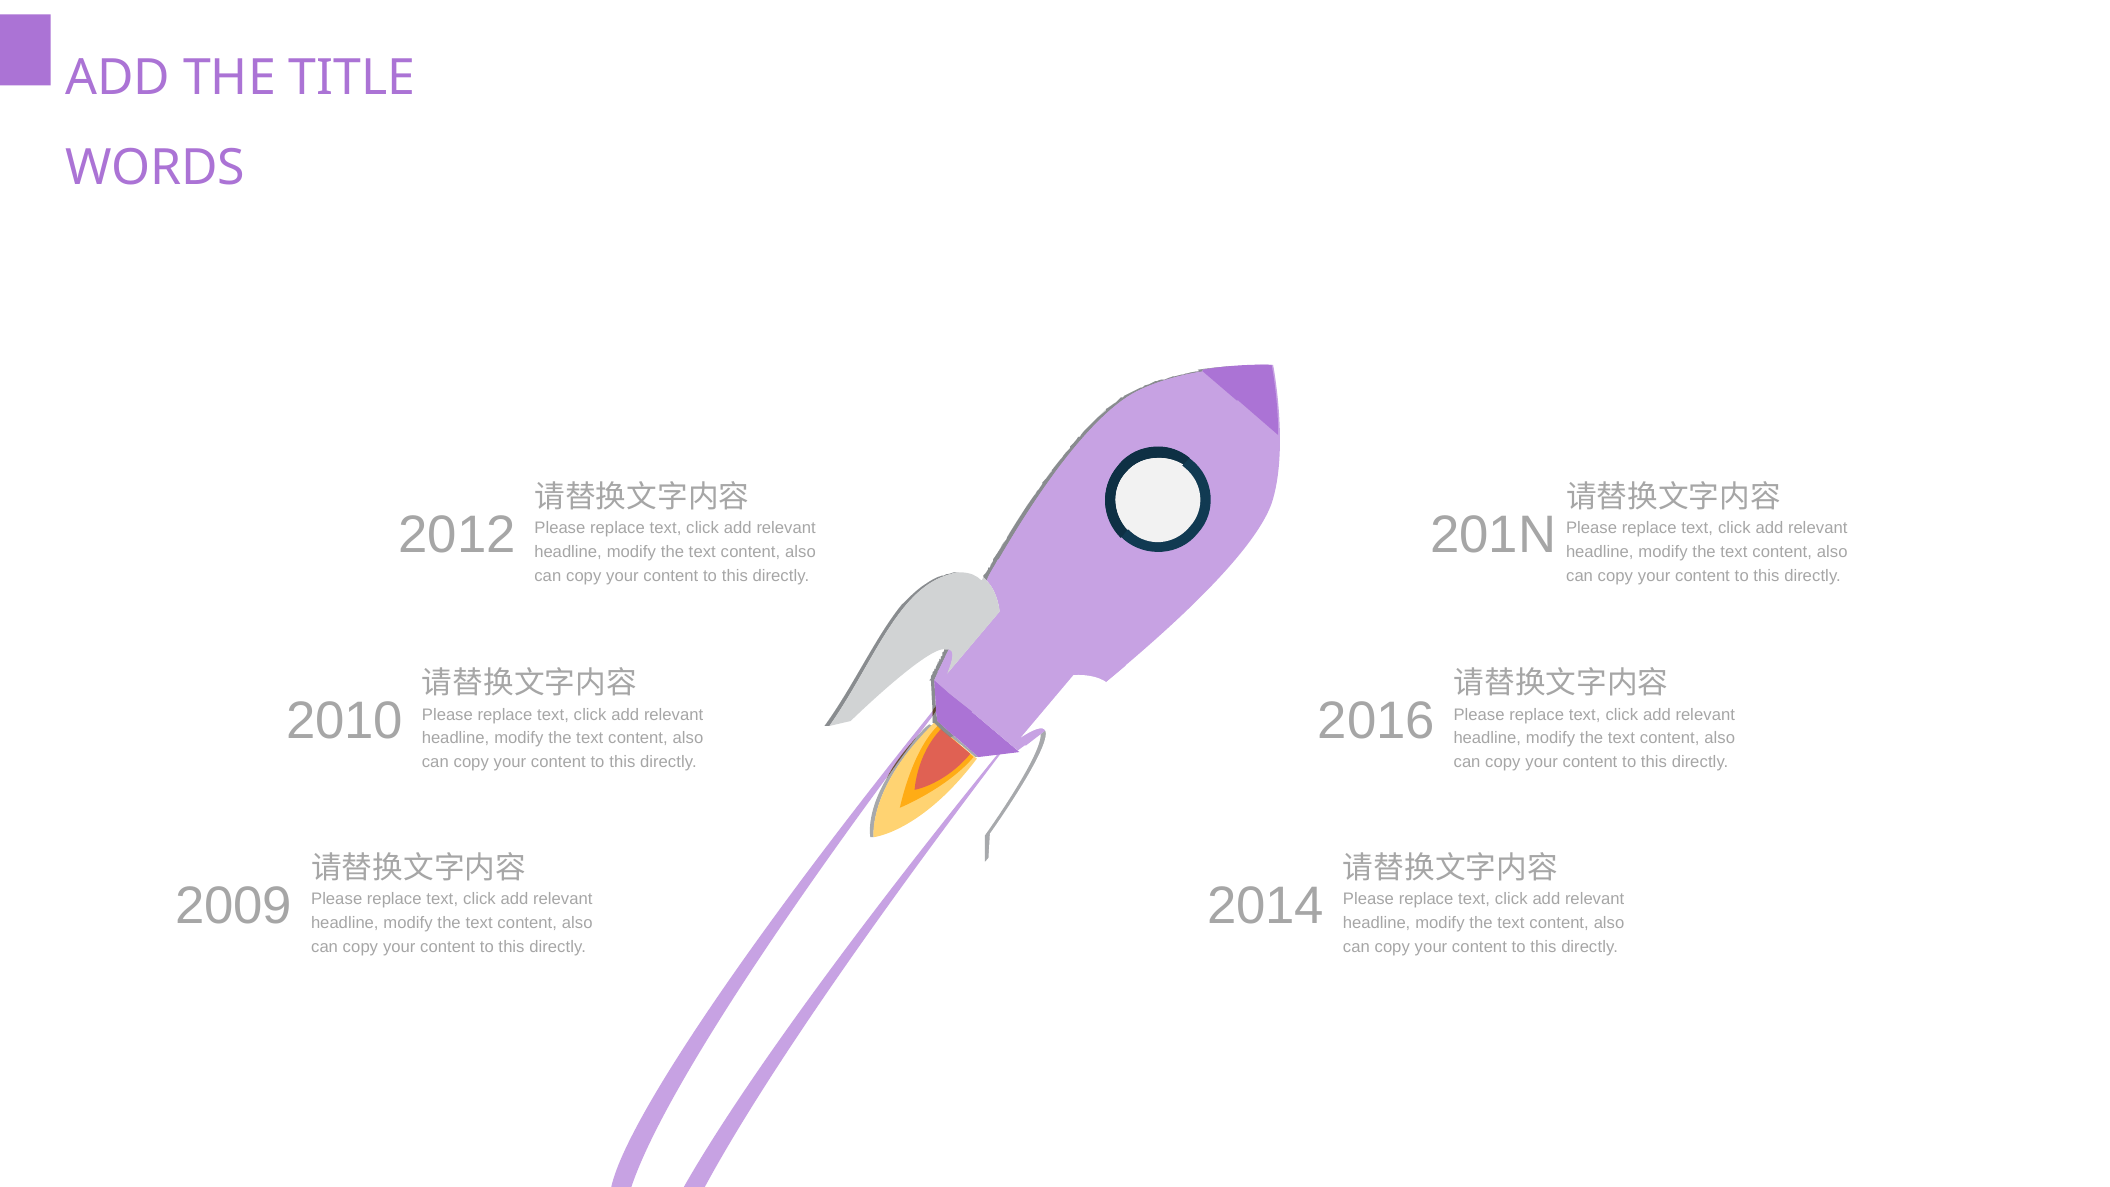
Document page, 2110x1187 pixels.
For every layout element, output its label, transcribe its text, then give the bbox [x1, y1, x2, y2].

text_box ADD THE TITLE WORDS [50, 7, 583, 202]
text_box Please replace text, click add relevant headline, modify the text content, also can copy your content to this directly. [1453, 699, 1760, 772]
text_box 2009 [175, 858, 293, 935]
text_box 请替换文字内容 [310, 840, 527, 885]
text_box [601, 363, 1290, 1187]
text_box 请替换文字内容 [1566, 469, 1782, 514]
text_box 请替换文字内容 [534, 469, 601, 514]
text_box 请替换文字内容 [421, 655, 601, 701]
text_box 请替换文字内容 [1453, 655, 1670, 701]
text_box 2014 [1290, 858, 1325, 935]
text_box Please replace text, click add relevant headline, modify the text content, also can copy your content to this directly. [1342, 884, 1650, 956]
text_box Please replace text, click add relevant headline, modify the text content, also can copy your content to this directly. [534, 514, 601, 585]
text_box 2016 [1317, 673, 1436, 750]
text_box 2010 [286, 673, 404, 750]
text_box Please replace text, click add relevant headline, modify the text content, also can copy your content to this directly. [421, 701, 601, 772]
text_box 2012 [398, 486, 516, 563]
text_box Please replace text, click add relevant headline, modify the text content, also can copy your content to this directly. [1566, 512, 1873, 585]
text_box 201N [1430, 486, 1557, 563]
text_box Please replace text, click add relevant headline, modify the text content, also can copy your content to this directly. [310, 884, 601, 956]
text_box 请替换文字内容 [1342, 840, 1559, 885]
